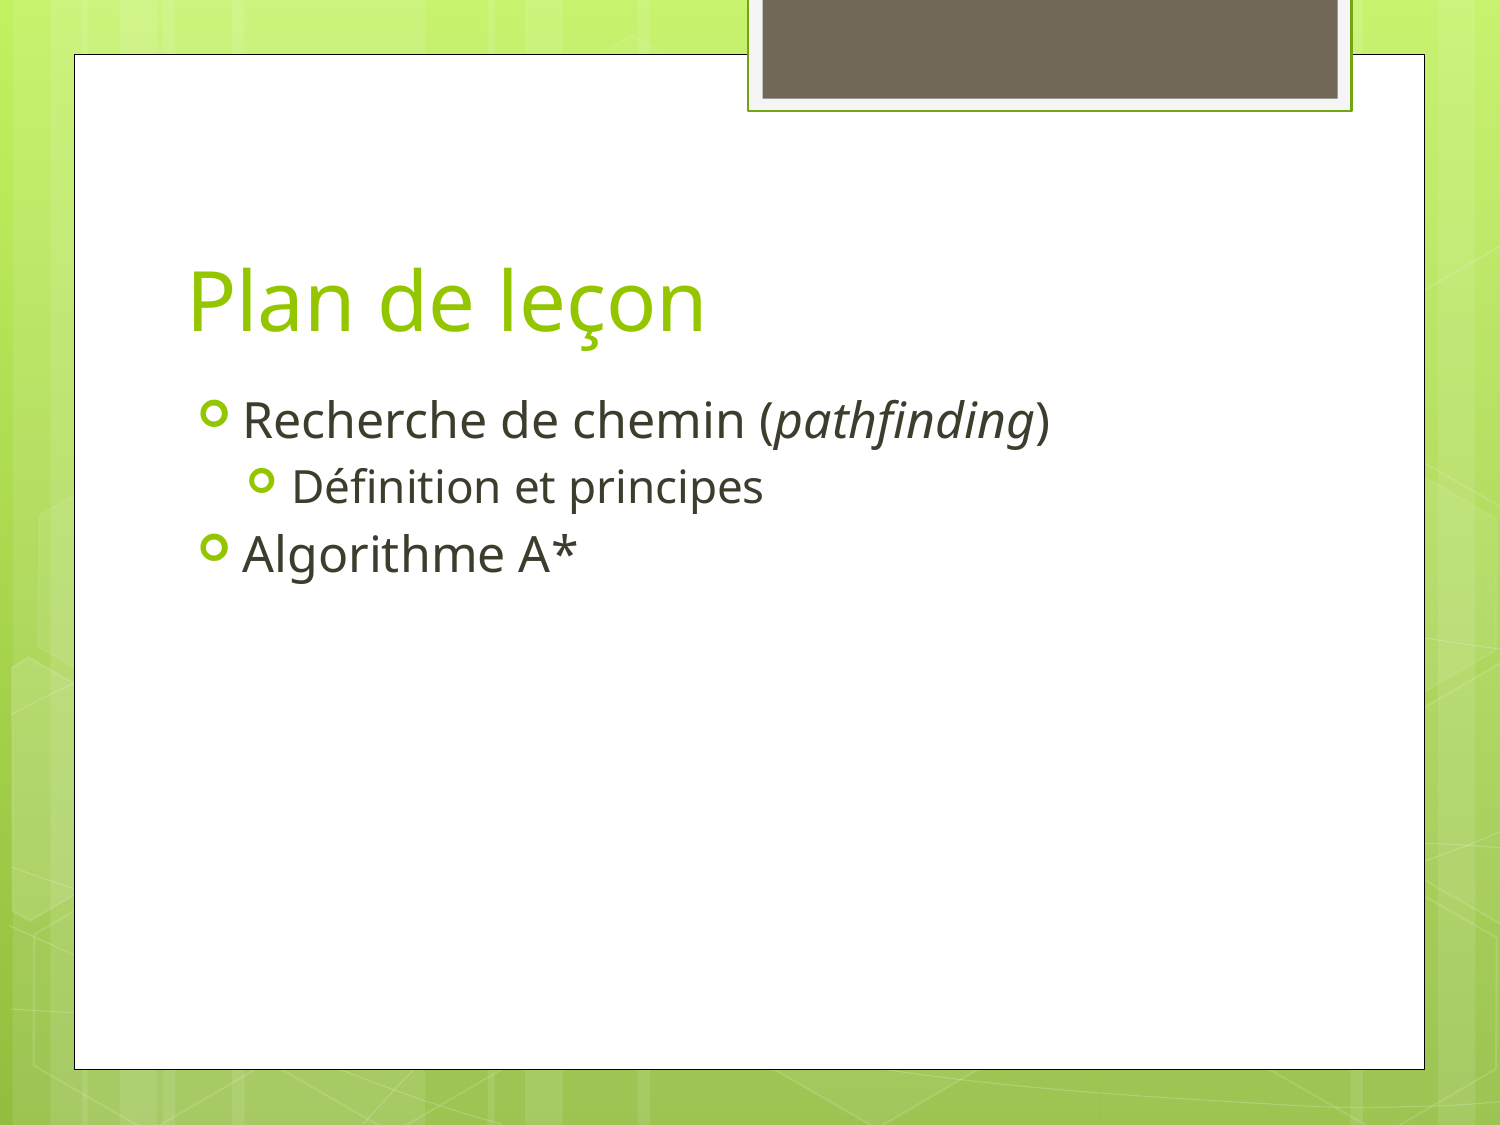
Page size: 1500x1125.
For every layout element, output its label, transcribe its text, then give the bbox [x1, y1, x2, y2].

list Recherche de chemin (pathfinding) Définition et principes Algorithme A* [171, 381, 1283, 957]
title Plan de leçon [171, 168, 1324, 357]
